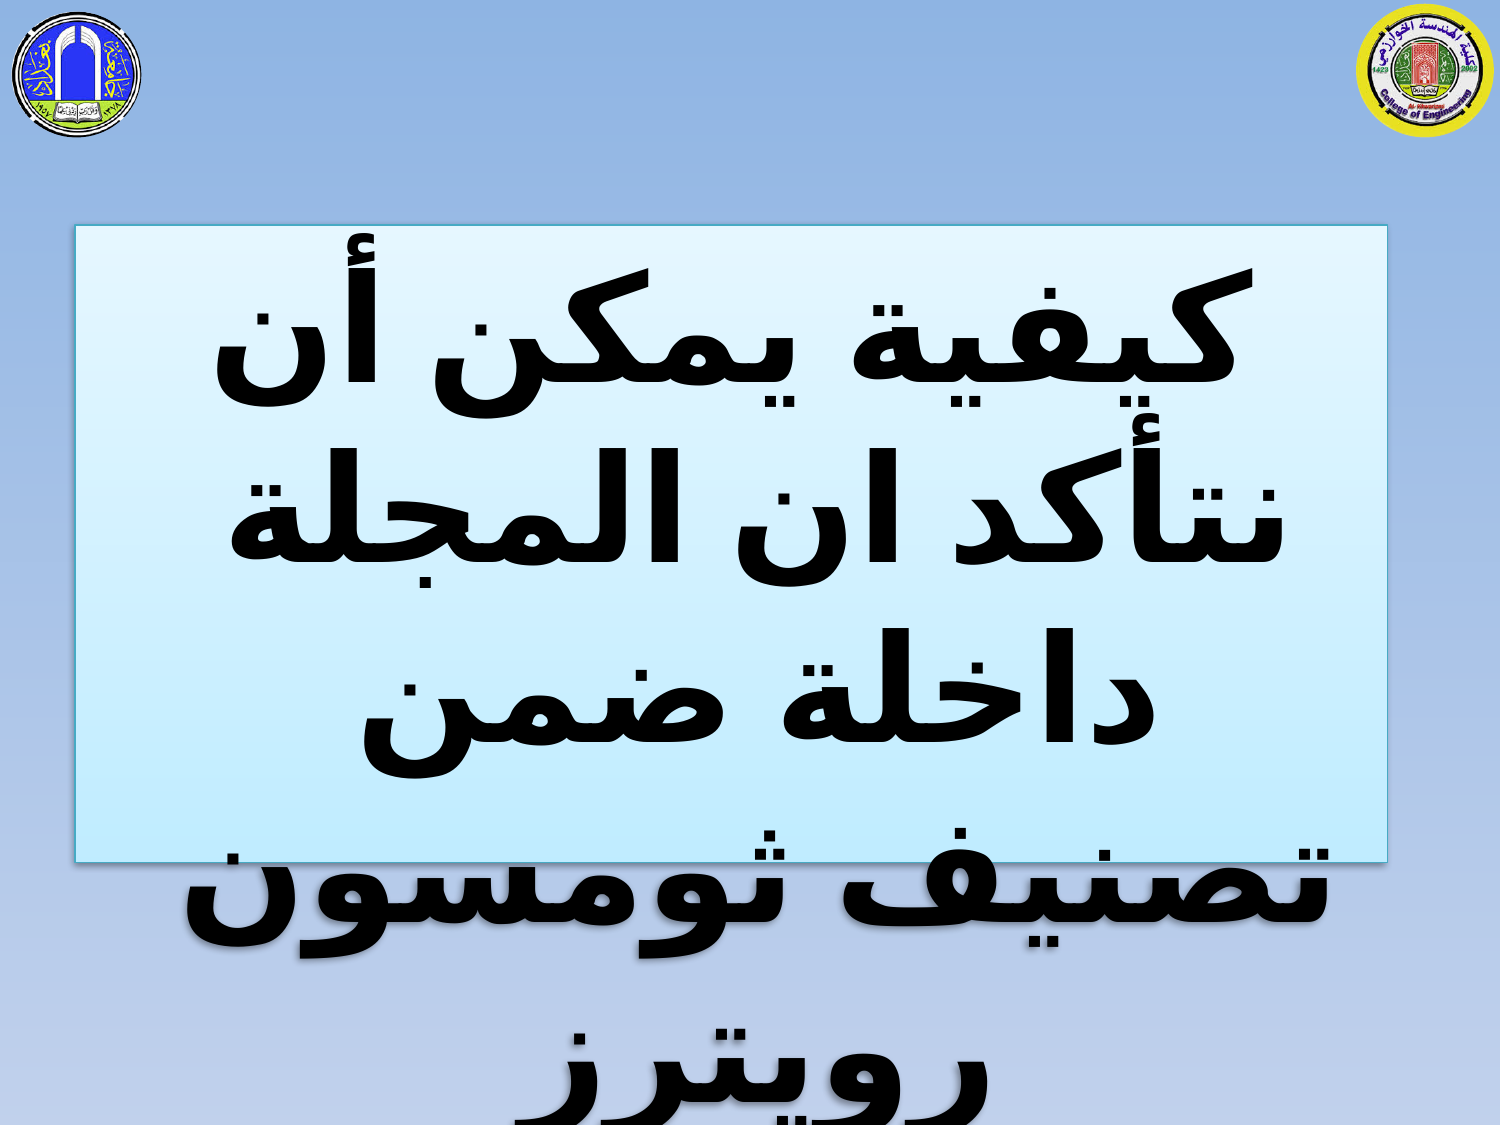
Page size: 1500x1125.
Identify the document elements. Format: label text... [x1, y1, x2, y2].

picture [11, 11, 142, 138]
picture [1355, 3, 1495, 138]
text_box كيفية يمكن أن نتأكد ان المجلة داخلة ضمن تصنيف ثومسون رويترز [74, 224, 1388, 863]
